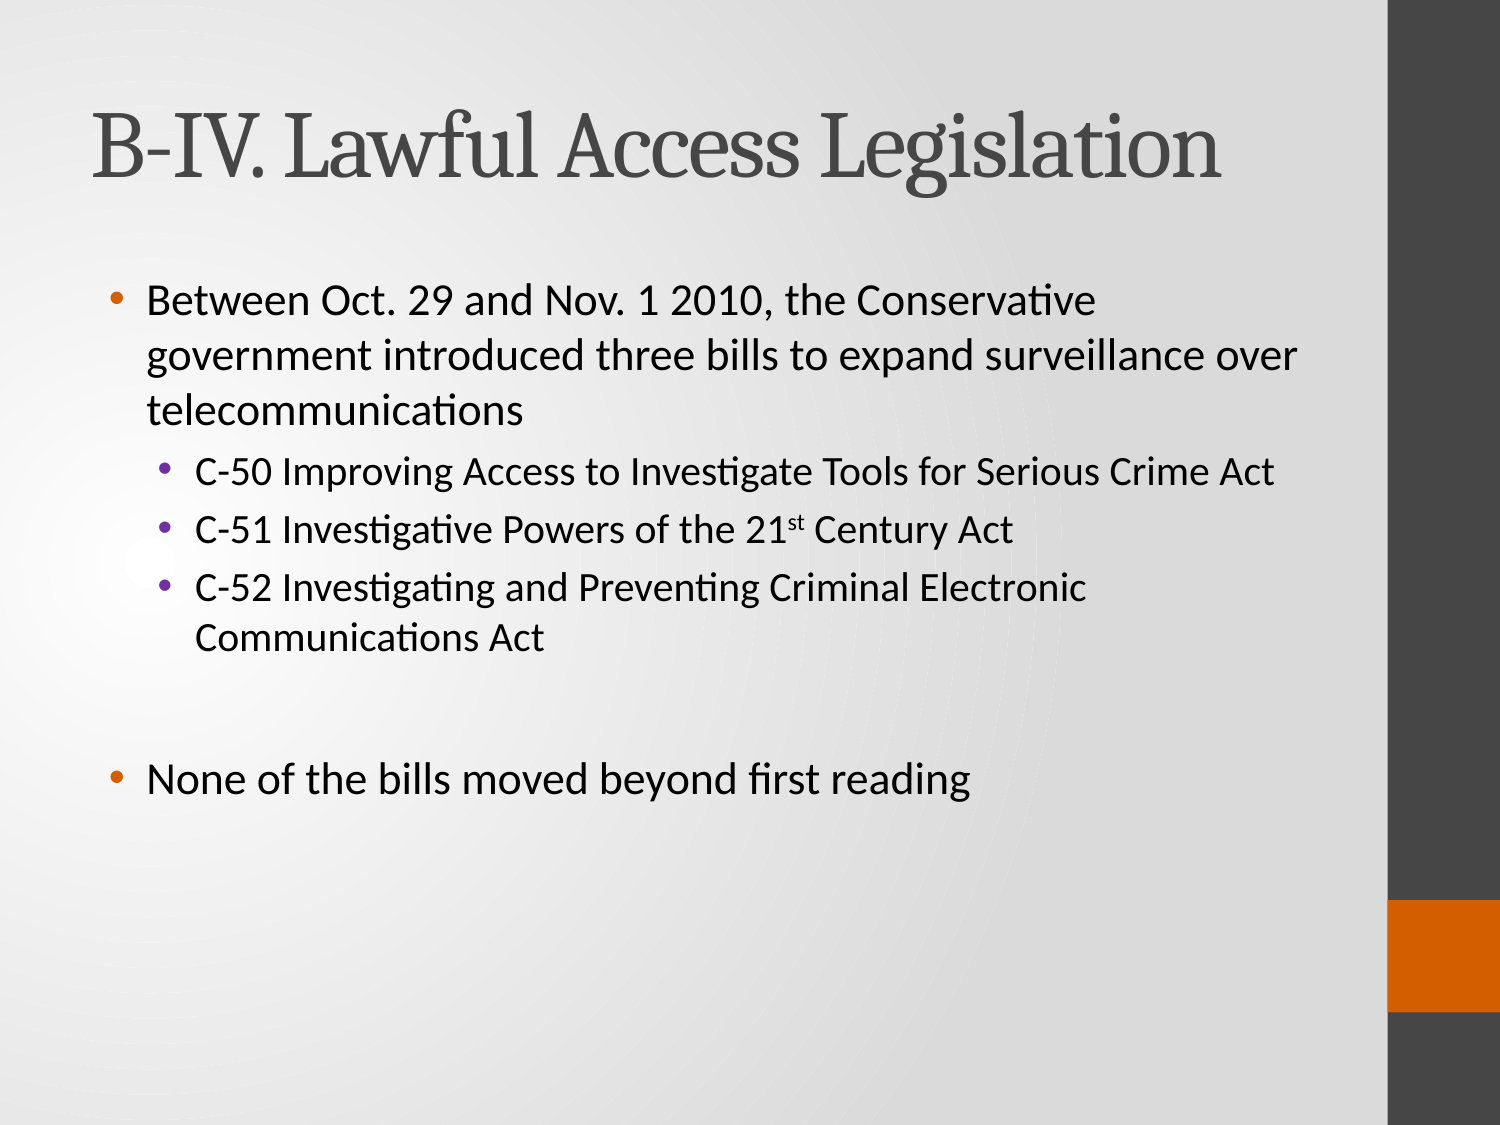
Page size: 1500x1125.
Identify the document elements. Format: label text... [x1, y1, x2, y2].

title B-IV. Lawful Access Legislation [75, 45, 1325, 233]
list Between Oct. 29 and Nov. 1 2010, the Conservative government introduced three bills to expand surveillance over telecommunications C-50 Improving Access to Investigate Tools for Serious Crime Act C-51 Investigative Powers of the 21st Century Act C-52 Investigating and Preventing Criminal Electronic Communications Act None of the bills moved beyond first reading [75, 262, 1325, 1050]
